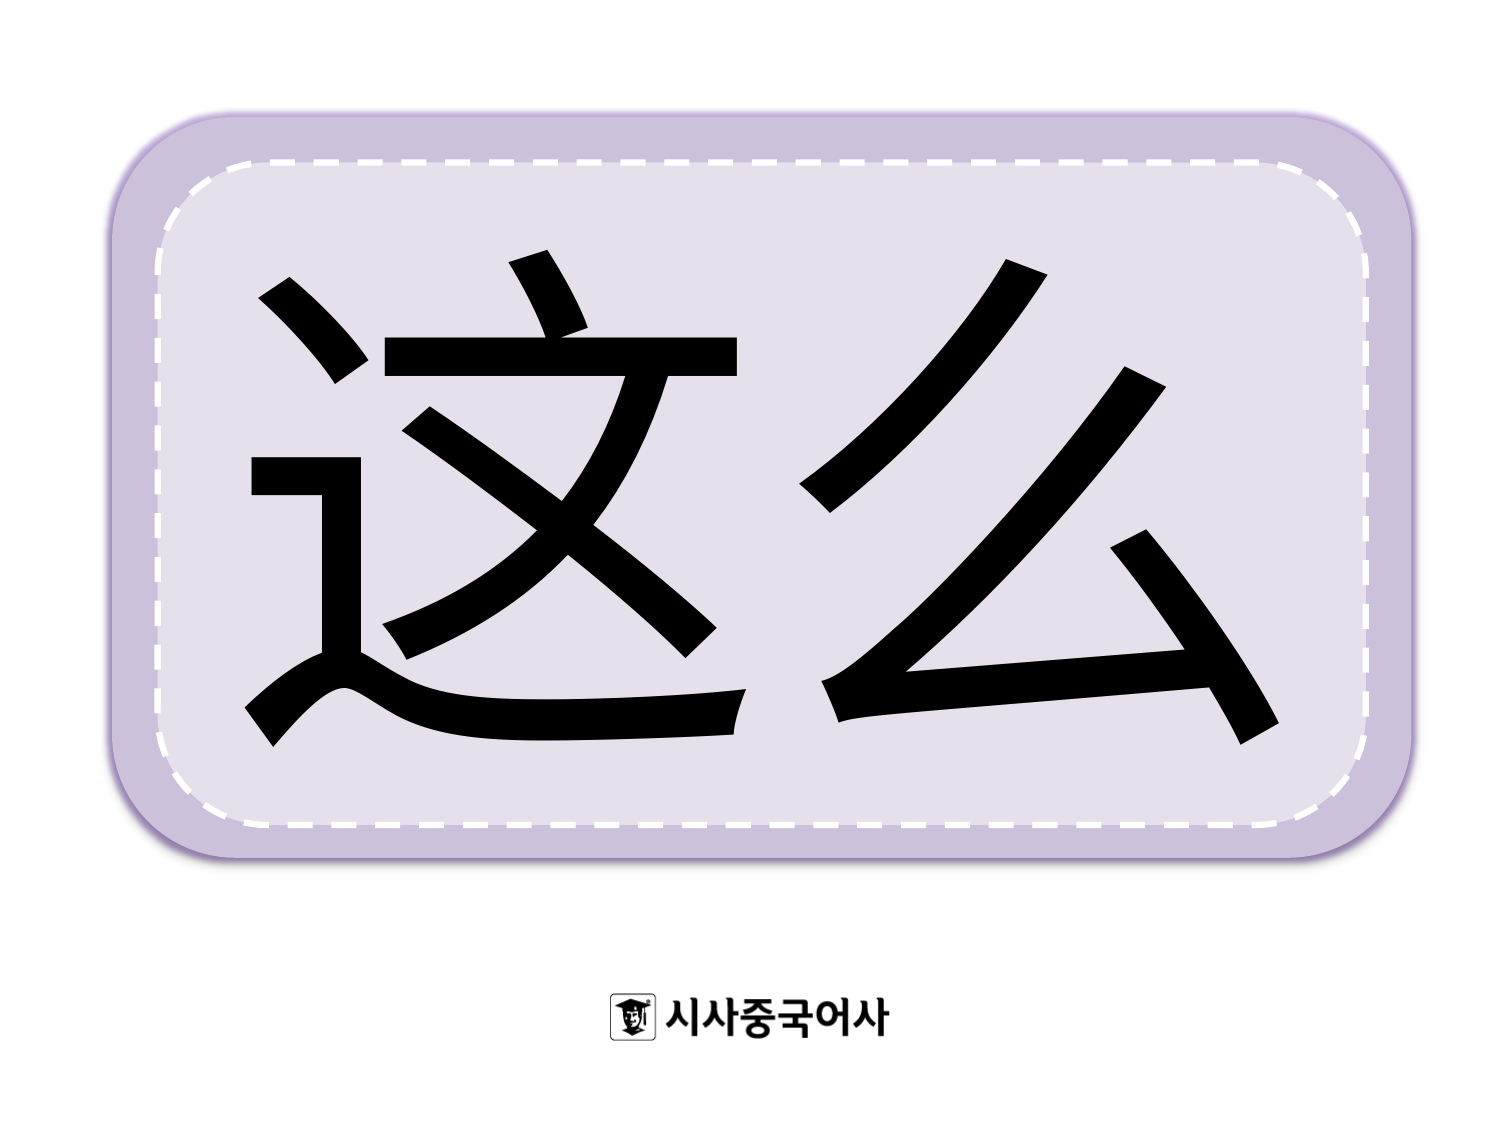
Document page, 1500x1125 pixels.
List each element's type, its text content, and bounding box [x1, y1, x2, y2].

picture [602, 987, 898, 1047]
text_box 这么 [162, 160, 1371, 824]
